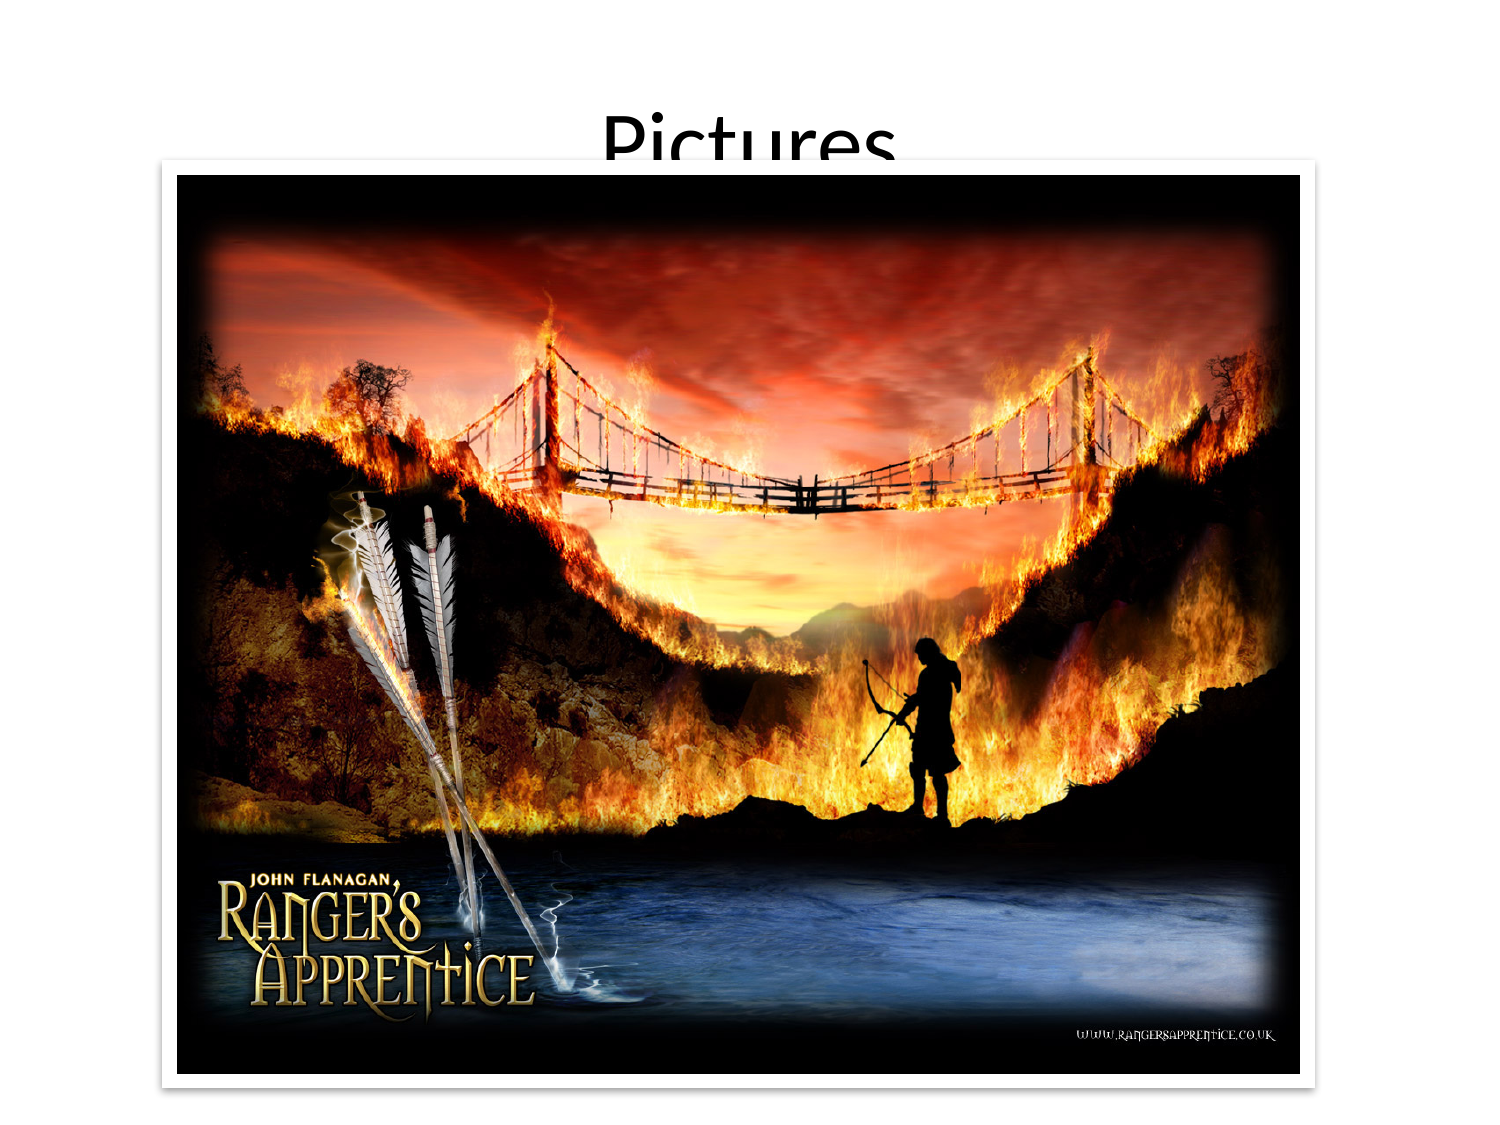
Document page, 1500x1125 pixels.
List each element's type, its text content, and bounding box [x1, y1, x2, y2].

title Pictures [75, 45, 1425, 233]
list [176, 174, 1301, 1074]
